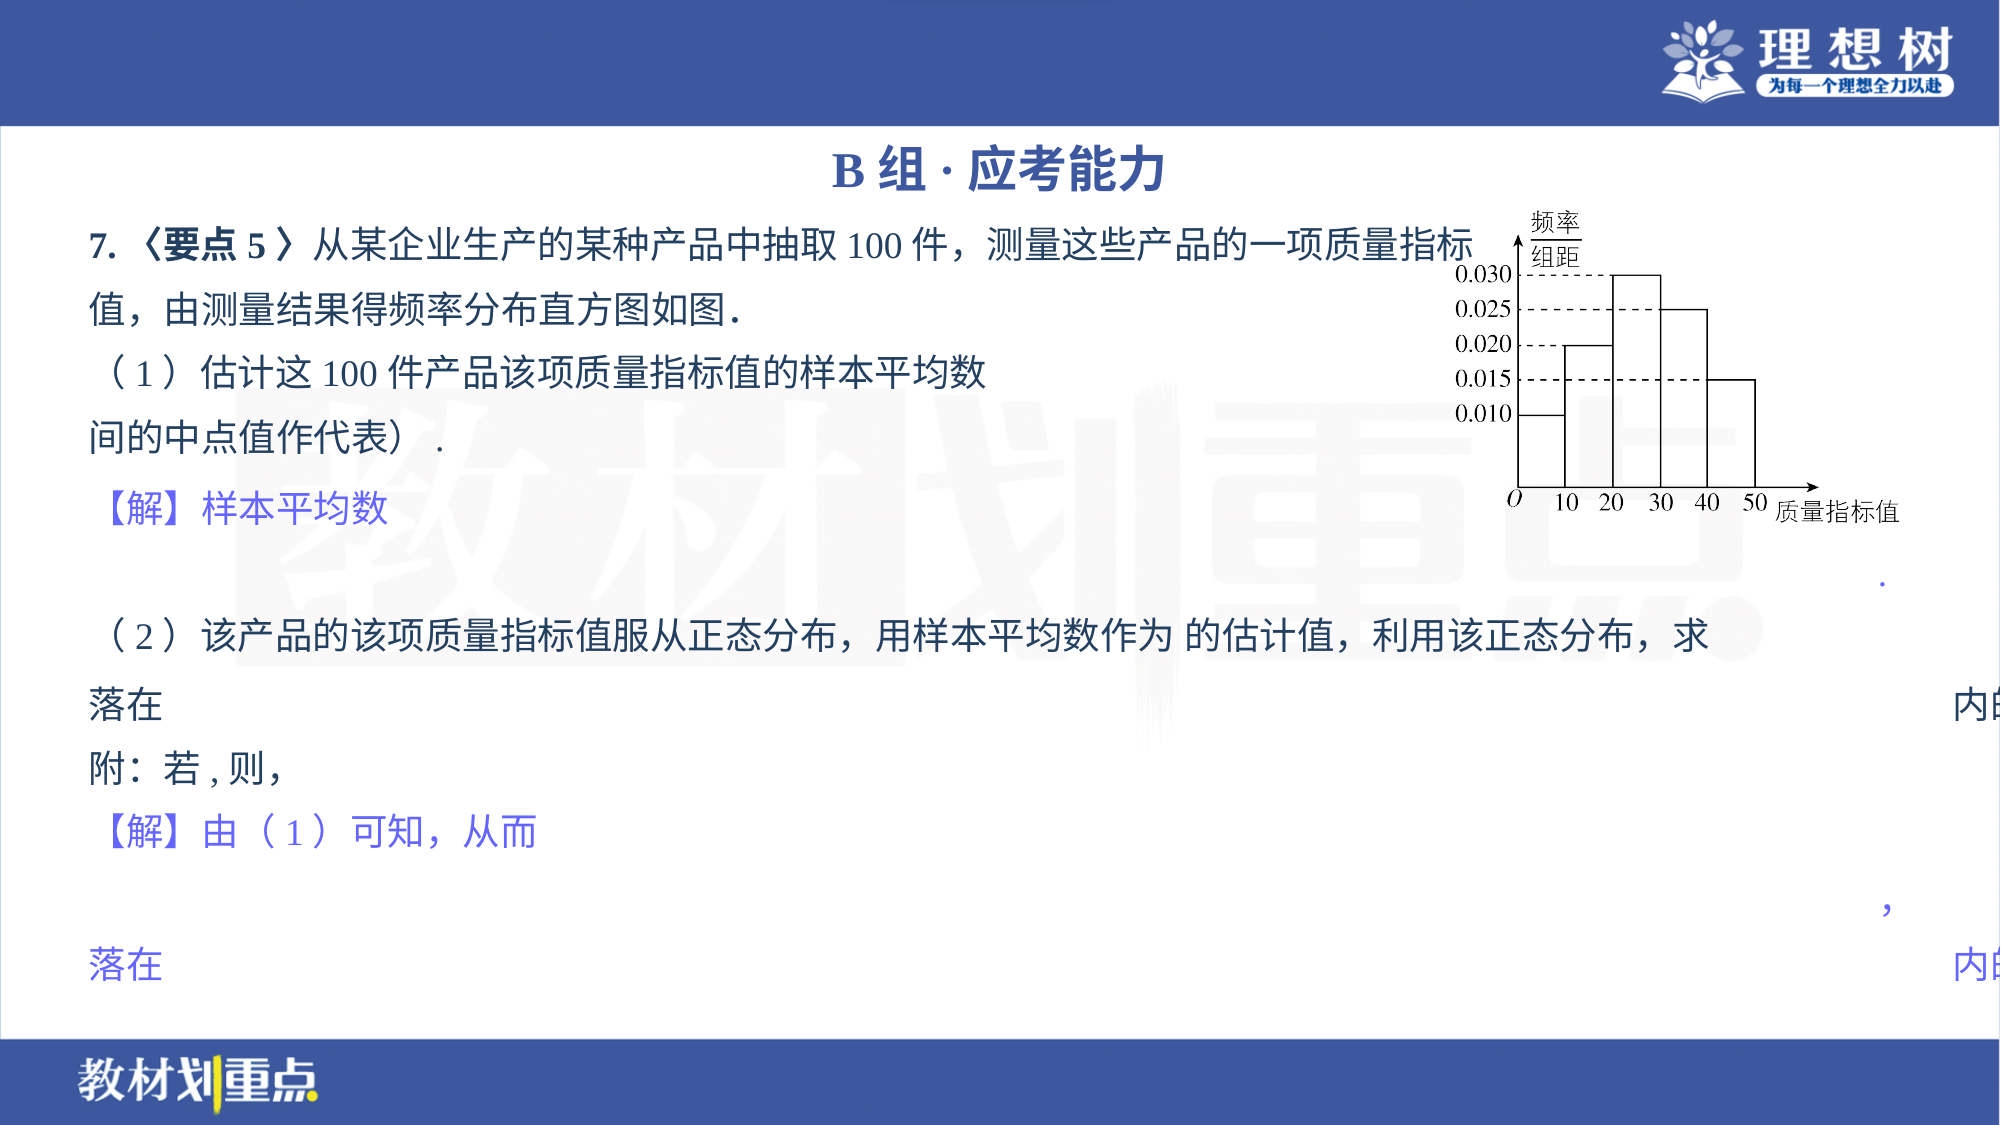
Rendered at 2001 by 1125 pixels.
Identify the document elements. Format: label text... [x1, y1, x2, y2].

text_box 7.〈要点5〉从某企业生产的某种产品中抽取100件，测量这些产品的一项质量指标 值，由测量结果得频率分布直方图如图． [88, 197, 1446, 324]
text_box B组·应考能力 [88, 135, 1911, 196]
picture [1996, 705, 2000, 715]
picture [0, 0, 2000, 1125]
picture [1996, 965, 2000, 975]
